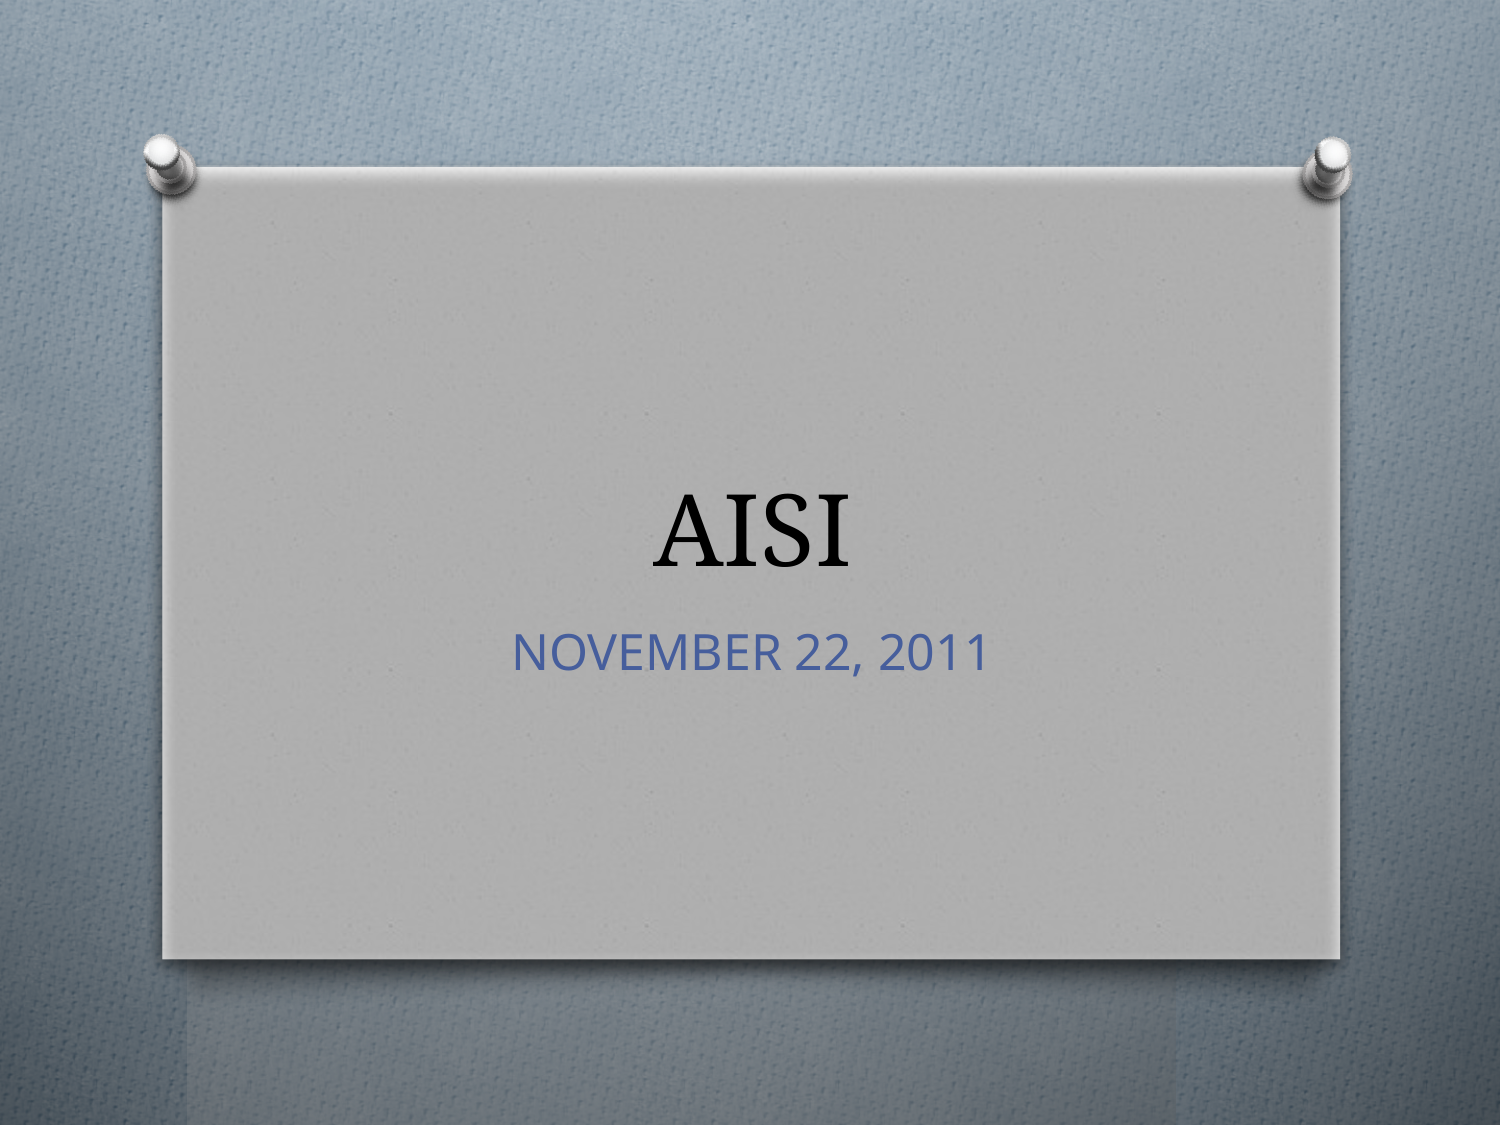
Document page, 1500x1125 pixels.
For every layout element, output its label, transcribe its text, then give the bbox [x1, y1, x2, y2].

picture [1274, 109, 1396, 230]
subtitle NOVEMBER 22, 2011 [283, 612, 1221, 863]
title AISI [283, 294, 1223, 595]
picture [112, 100, 235, 224]
